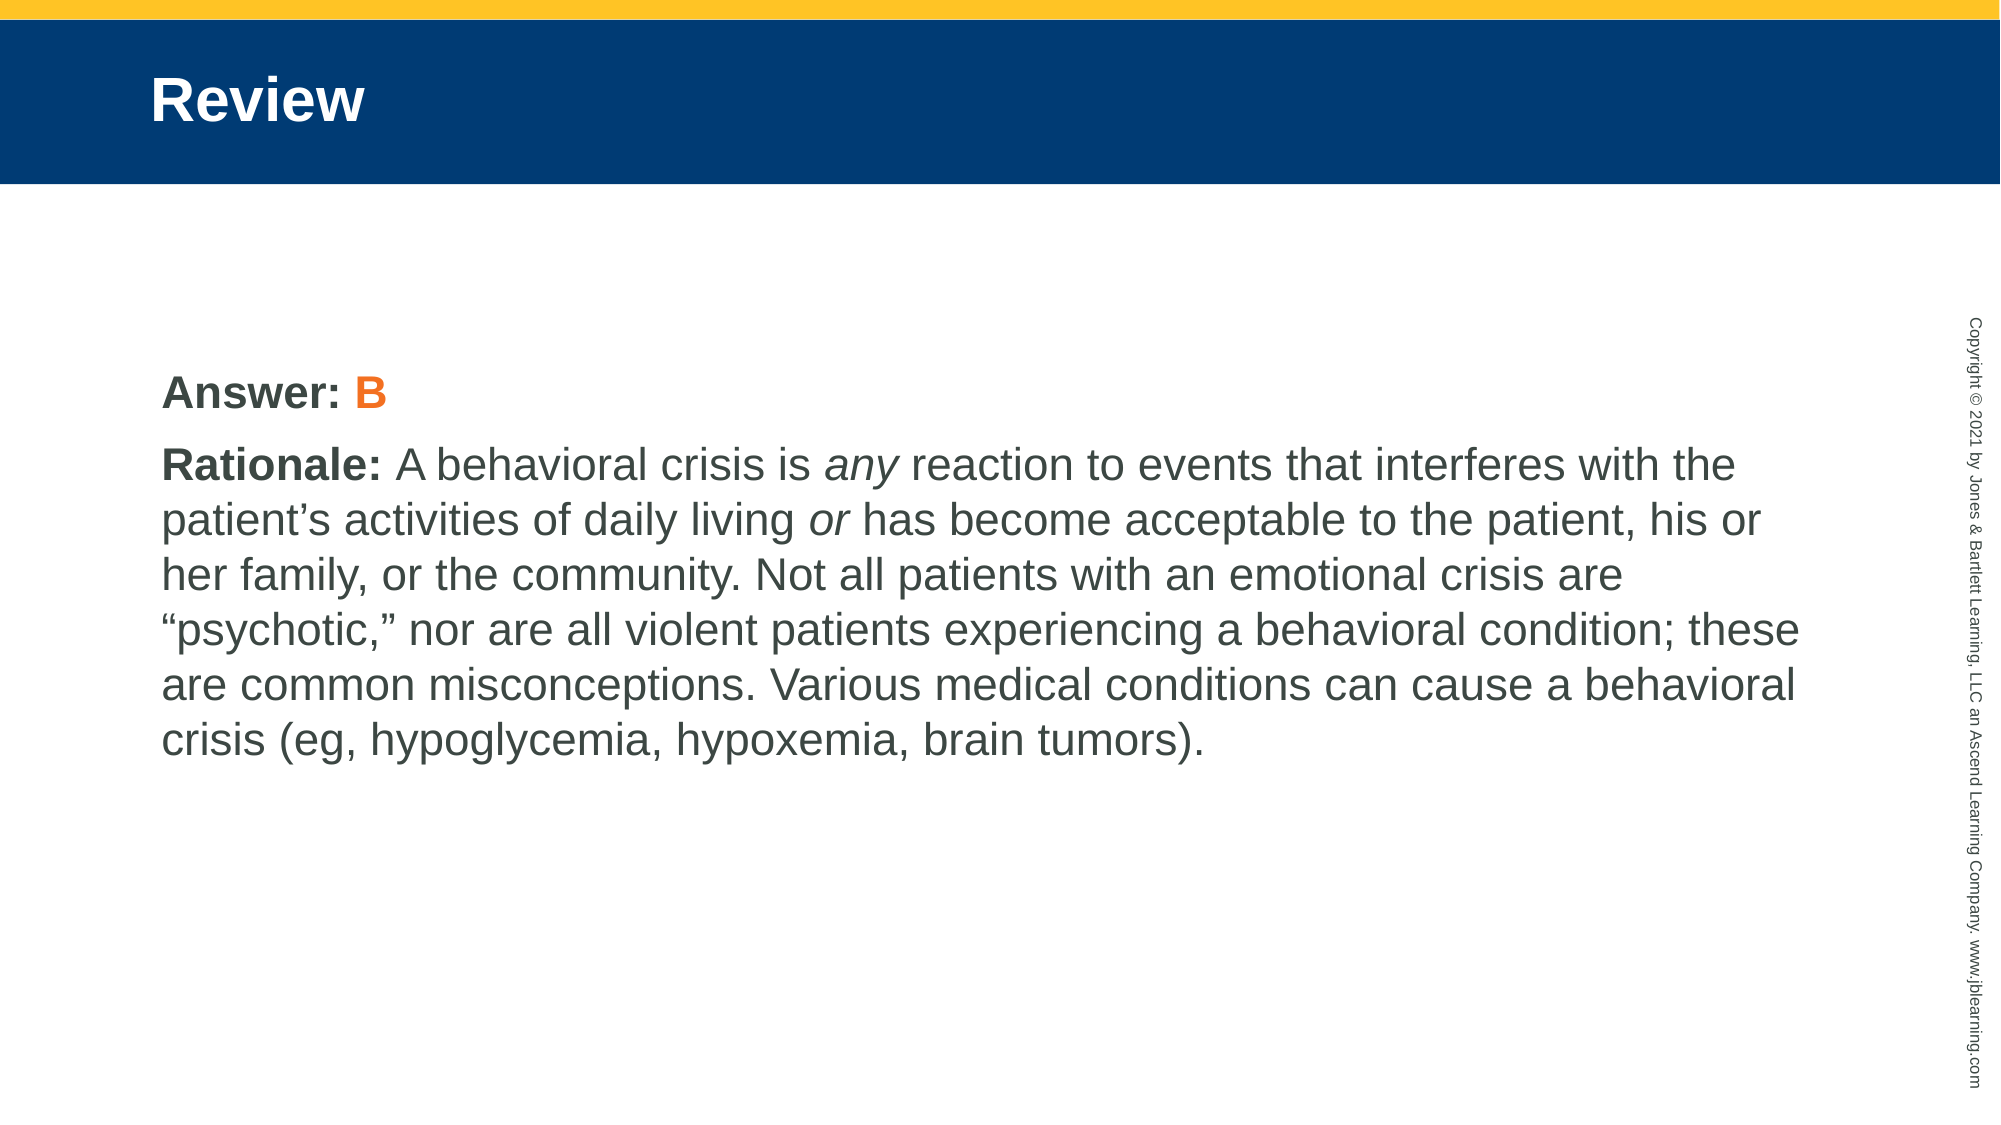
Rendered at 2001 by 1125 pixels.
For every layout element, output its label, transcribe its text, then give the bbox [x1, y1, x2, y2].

title Review [0, 19, 2000, 185]
list Answer: B Rationale: A behavioral crisis is any reaction to events that interferes with the patient’s activities of daily living or has become acceptable to the patient, his or her family, or the community. Not all patients with an emotional crisis are “psychotic,” nor are all violent patients experiencing a behavioral condition; these are common misconceptions. Various medical conditions can cause a behavioral crisis (eg, hypoglycemia, hypoxemia, brain tumors). [146, 361, 1859, 1016]
